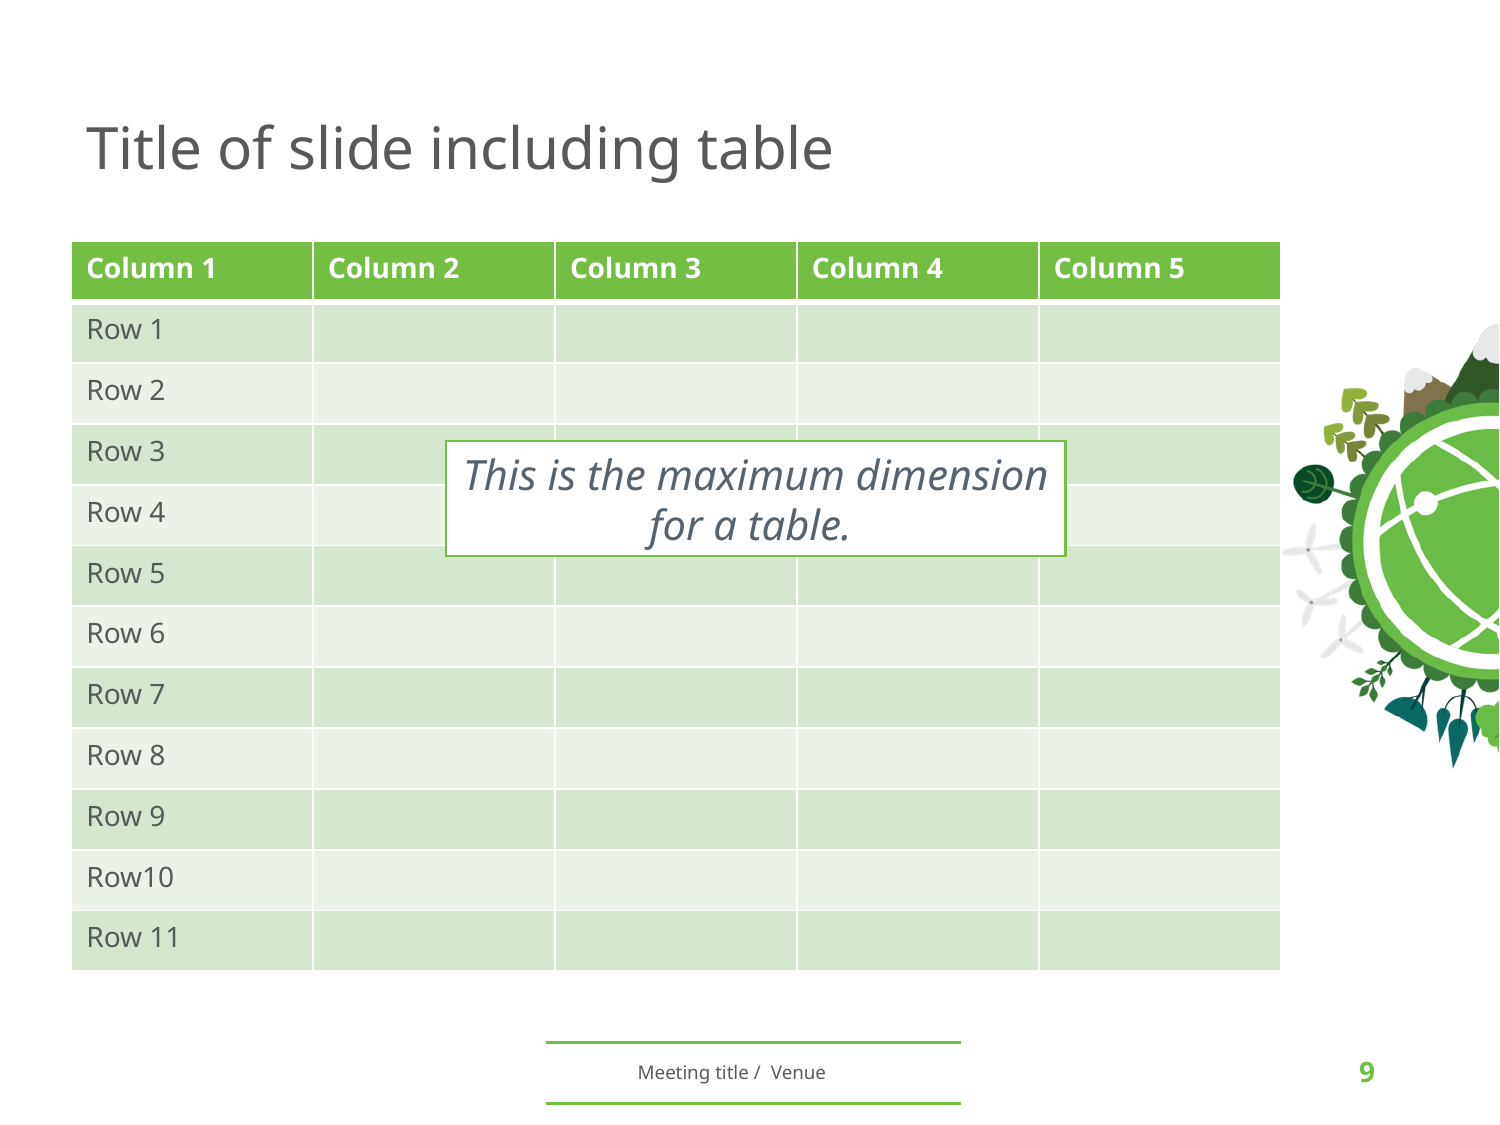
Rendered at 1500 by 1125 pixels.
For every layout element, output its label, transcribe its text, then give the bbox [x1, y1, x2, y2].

table_cell [556, 729, 796, 788]
table_cell [798, 790, 1038, 849]
table_cell [556, 364, 796, 423]
table_cell [314, 486, 445, 545]
table_header Column 1 [72, 242, 312, 299]
table_cell Row 5 [72, 546, 312, 605]
table_cell [1040, 729, 1280, 788]
footer Meeting title / Venue [478, 1043, 985, 1104]
table_header Column 5 [1040, 242, 1280, 299]
table_cell Row 9 [72, 790, 312, 849]
picture [1281, 304, 1499, 795]
table_header Column 2 [314, 242, 554, 299]
text_box This is the maximum dimension for a table. [445, 440, 1067, 557]
table_cell [556, 607, 796, 666]
title Title of slide including table [71, 91, 1281, 210]
table_cell [1040, 425, 1280, 484]
table_cell [1040, 911, 1280, 970]
table_cell Row 7 [72, 668, 312, 727]
table_cell [1040, 668, 1280, 727]
table_cell [556, 668, 796, 727]
table_header Column 4 [798, 242, 1038, 299]
table_cell [556, 851, 796, 910]
table_cell [314, 425, 554, 484]
table_cell [556, 425, 796, 440]
table_cell Row10 [72, 851, 312, 910]
table_cell [798, 305, 1038, 362]
table_cell Row 11 [72, 911, 312, 970]
table_cell [314, 851, 554, 910]
table_cell [556, 790, 796, 849]
table_cell Row 3 [72, 425, 312, 484]
table_cell [314, 911, 554, 970]
slide_number 9 [1317, 1033, 1391, 1114]
table_cell [556, 305, 796, 362]
table_cell [1040, 790, 1280, 849]
table_cell [1040, 851, 1280, 910]
table_cell [798, 557, 1038, 605]
table_cell [314, 668, 554, 727]
table_cell Row 2 [72, 364, 312, 423]
table_cell [1040, 607, 1280, 666]
table_cell [798, 668, 1038, 727]
table_cell [798, 607, 1038, 666]
table_cell [798, 911, 1038, 970]
table_cell [798, 425, 1038, 440]
table_cell [1040, 305, 1280, 362]
table_cell [314, 729, 554, 788]
table_cell [798, 364, 1038, 423]
table_cell [1040, 364, 1280, 423]
table_cell [1040, 546, 1280, 605]
table_cell [556, 911, 796, 970]
table_cell [314, 790, 554, 849]
table_cell Row 4 [72, 486, 312, 545]
table_cell [798, 851, 1038, 910]
table_cell [798, 729, 1038, 788]
table_cell Row 6 [72, 607, 312, 666]
table_cell Row 8 [72, 729, 312, 788]
table_header Column 3 [556, 242, 796, 299]
table_cell [1067, 486, 1280, 545]
table_cell [314, 546, 554, 605]
table_cell Row 1 [72, 305, 312, 362]
table_cell [314, 305, 554, 362]
table_cell [314, 607, 554, 666]
table_cell [314, 364, 554, 423]
table_cell [556, 557, 796, 605]
